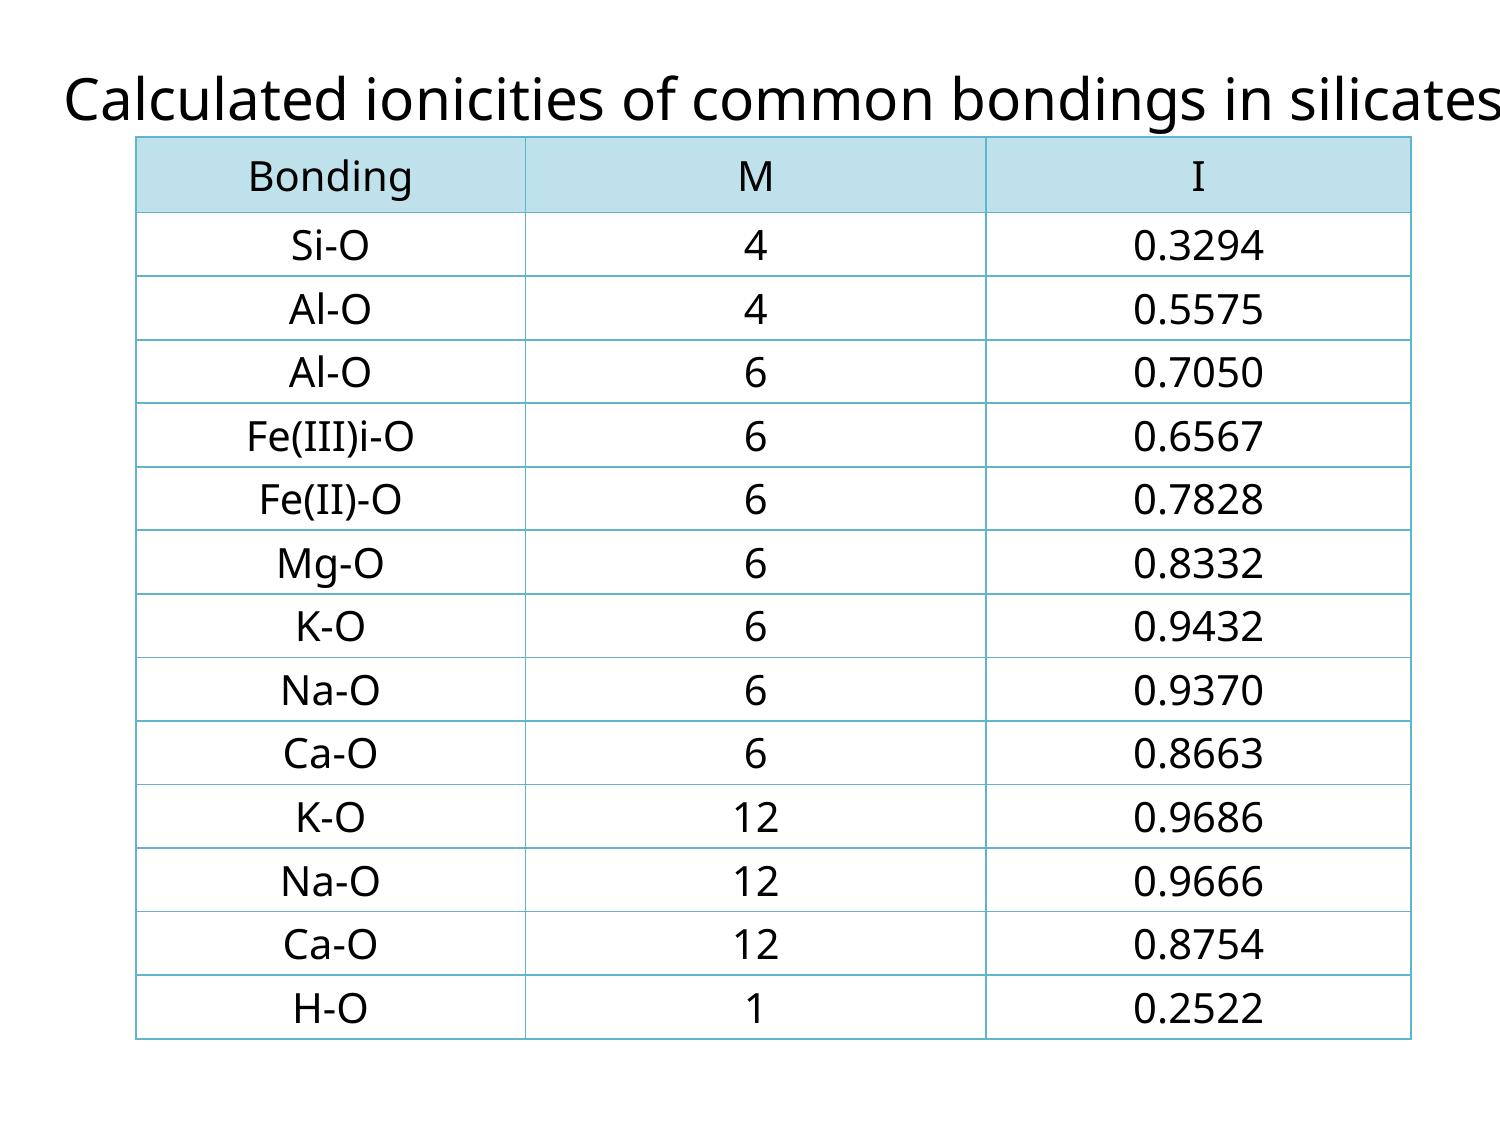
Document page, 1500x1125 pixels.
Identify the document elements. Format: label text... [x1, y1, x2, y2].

table_cell 6 [526, 531, 985, 593]
table_cell 0.6567 [987, 404, 1410, 466]
text_box Calculated ionicities of common bondings in silicates [48, 54, 1500, 140]
table_cell 6 [526, 341, 985, 402]
table_cell H-O [137, 976, 525, 1038]
table_cell 1 [526, 976, 985, 1038]
table_cell 6 [526, 595, 985, 657]
table_cell 0.7050 [987, 341, 1410, 402]
table_cell 0.8332 [987, 531, 1410, 593]
table_cell K-O [137, 785, 525, 847]
table_cell Mg-O [137, 531, 525, 593]
table_cell Al-O [137, 277, 525, 339]
table_cell Fe(III)i-O [137, 404, 525, 466]
table_cell Ca-O [137, 912, 525, 974]
table_cell 4 [526, 277, 985, 339]
table_cell Na-O [137, 658, 525, 720]
table_cell 12 [526, 849, 985, 911]
table_cell Al-O [137, 341, 525, 402]
table_cell 6 [526, 722, 985, 784]
table_cell 6 [526, 404, 985, 466]
table_cell 6 [526, 658, 985, 720]
table_cell 0.3294 [987, 213, 1410, 275]
table_cell 12 [526, 785, 985, 847]
table_cell Si-O [137, 213, 525, 275]
table_cell Ca-O [137, 722, 525, 784]
table_cell 0.8663 [987, 722, 1410, 784]
table_header M [526, 140, 985, 212]
table_cell 0.2522 [987, 976, 1410, 1038]
table_cell 12 [526, 912, 985, 974]
table_header Bonding [137, 140, 525, 212]
table_cell 6 [526, 468, 985, 529]
table_cell 0.7828 [987, 468, 1410, 529]
table_cell 0.9686 [987, 785, 1410, 847]
table_cell 0.9370 [987, 658, 1410, 720]
table_cell Fe(II)-O [137, 468, 525, 529]
table_cell 0.9666 [987, 849, 1410, 911]
table_header I [987, 140, 1410, 212]
table_cell Na-O [137, 849, 525, 911]
table_cell 0.5575 [987, 277, 1410, 339]
table_cell 0.8754 [987, 912, 1410, 974]
table_cell 4 [526, 213, 985, 275]
table_cell 0.9432 [987, 595, 1410, 657]
table_cell K-O [137, 595, 525, 657]
